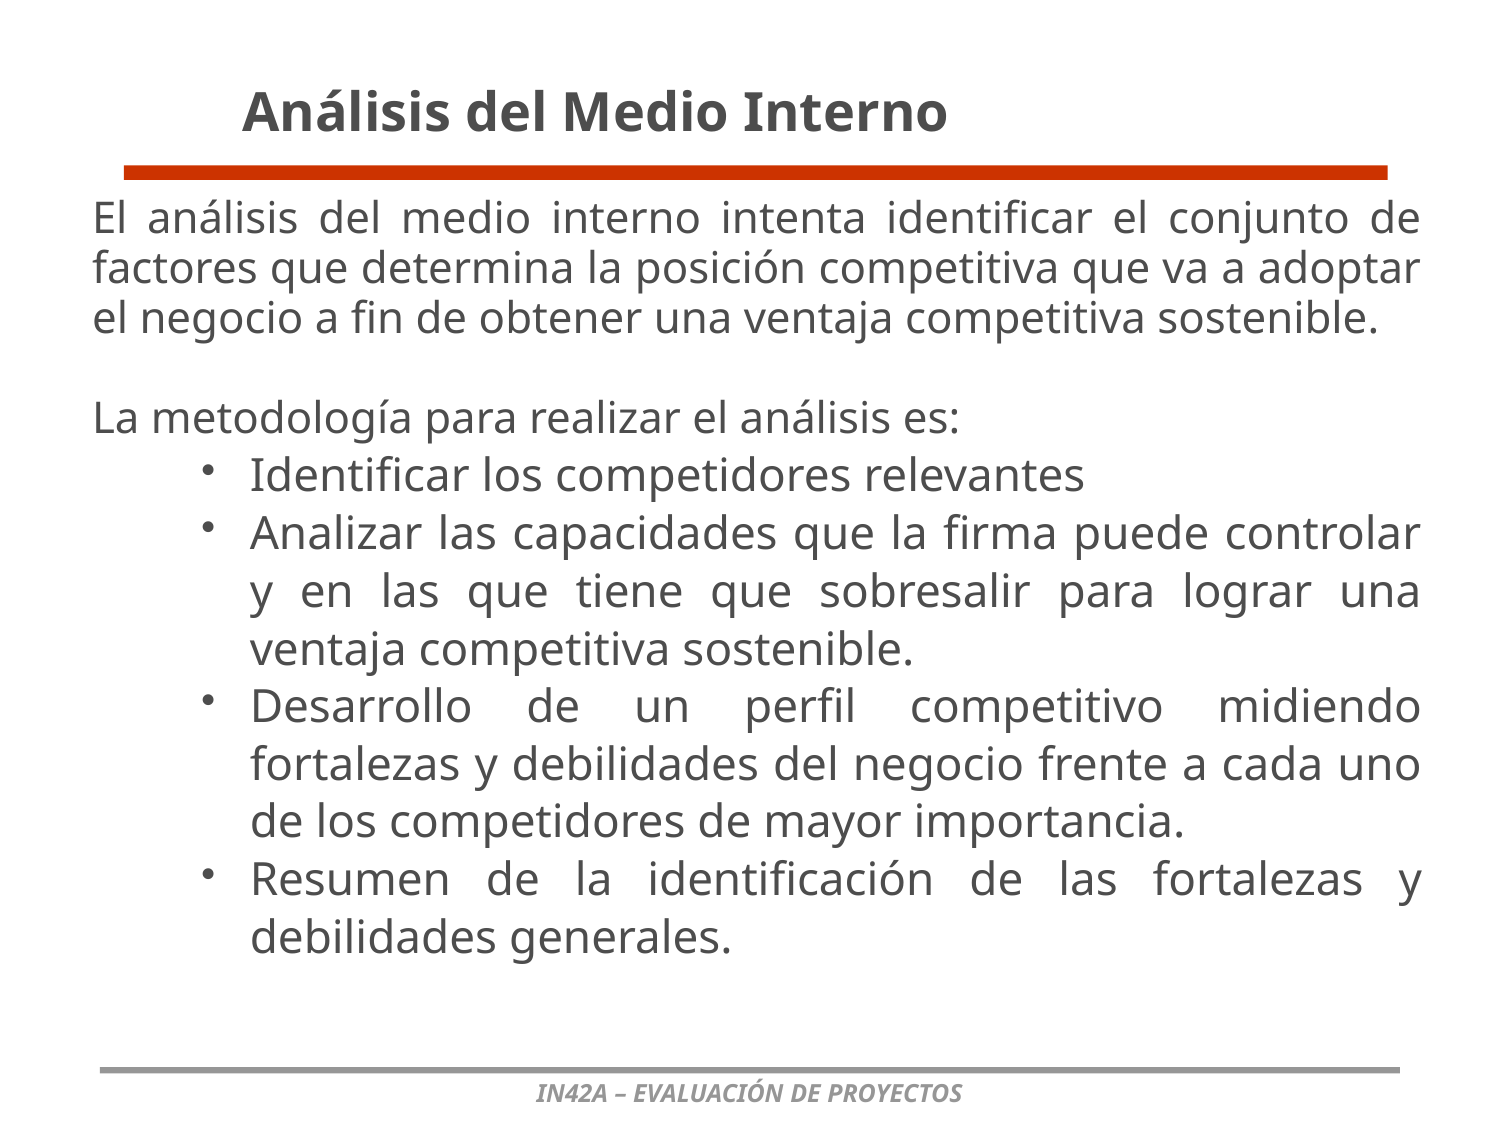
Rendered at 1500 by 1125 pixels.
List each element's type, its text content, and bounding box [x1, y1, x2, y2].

text_box Análisis del Medio Interno El análisis del medio interno intenta identificar el conjunto de factores que determina la posición competitiva que va a adoptar el negocio a fin de obtener una ventaja competitiva sostenible. La metodología para realizar el análisis es: Identificar los competidores relevantes Analizar las capacidades que la firma puede controlar y en las que tiene que sobresalir para lograr una ventaja competitiva sostenible. Desarrollo de un perfil competitivo midiendo fortalezas y debilidades del negocio frente a cada uno de los competidores de mayor importancia. Resumen de la identificación de las fortalezas y debilidades generales. [62, 74, 1438, 1125]
